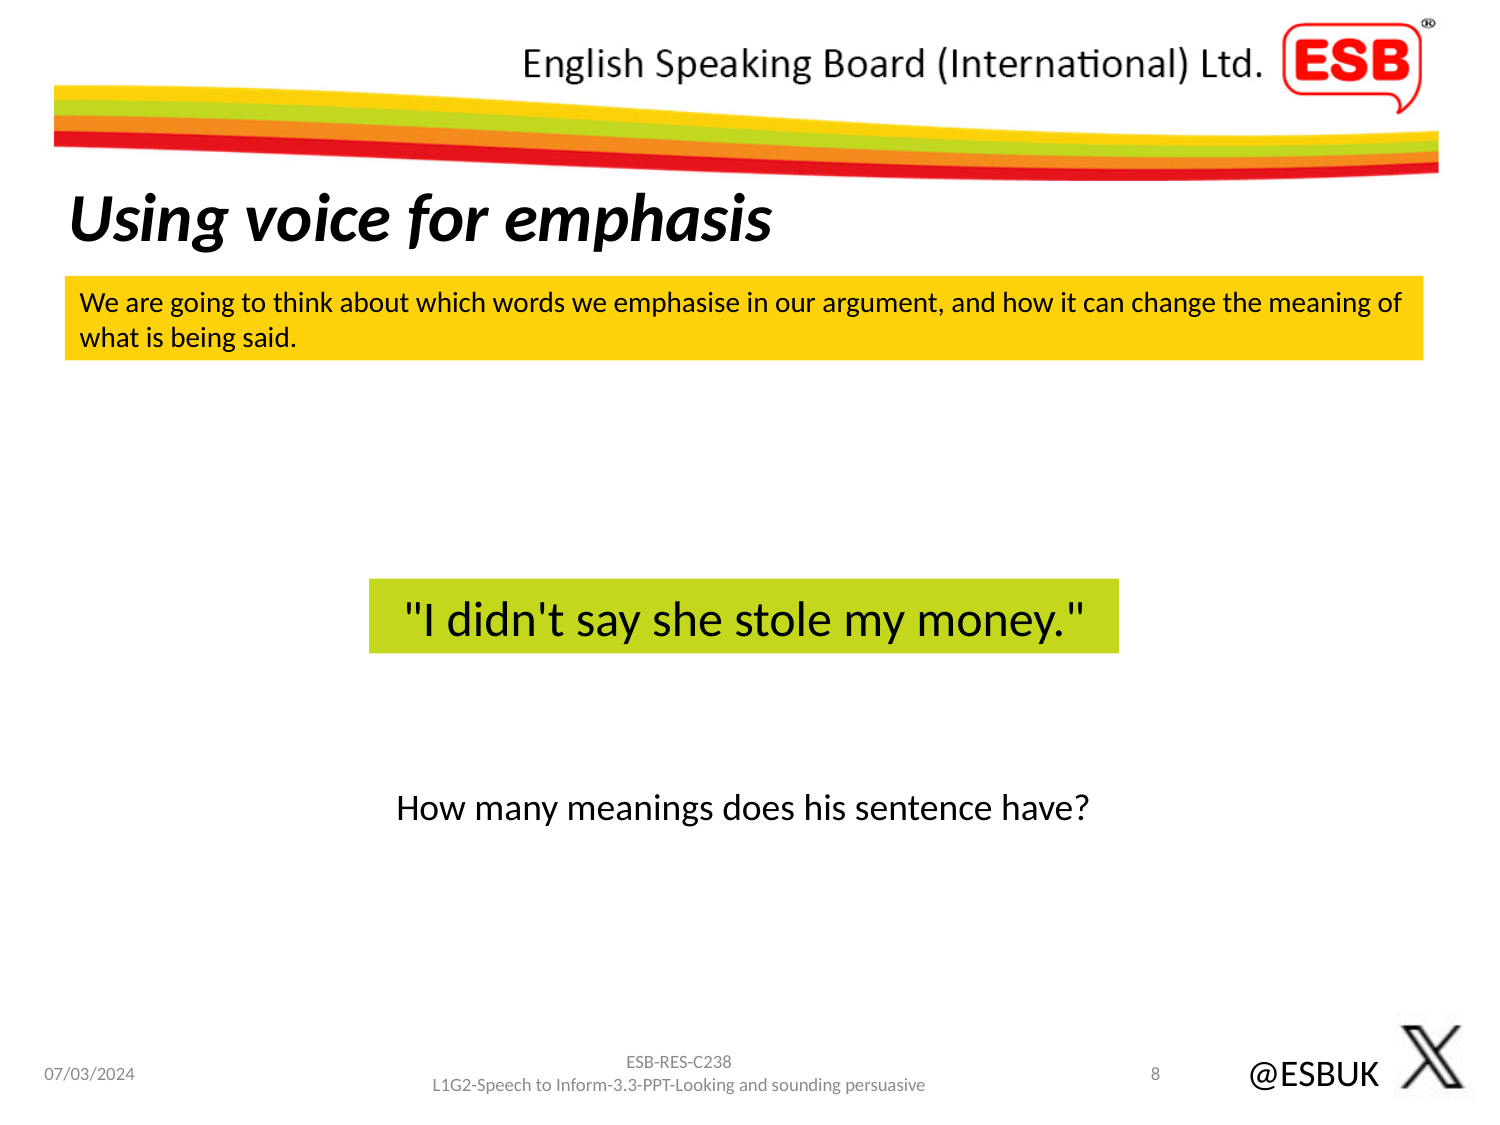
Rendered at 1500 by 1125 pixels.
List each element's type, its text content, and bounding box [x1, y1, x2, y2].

picture [0, 0, 1500, 189]
text_box We are going to think about which words we emphasise in our argument, and how it can change the meaning of what is being said. [64, 275, 1424, 361]
picture [1393, 1013, 1476, 1102]
text_box "I didn't say she stole my money." [369, 578, 1119, 654]
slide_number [29, 1042, 367, 1103]
footer ESB-RES-C238 L1G2-Speech to Inform-3.3-PPT-Looking and sounding persuasive [395, 1042, 930, 1103]
text_box How many meanings does his sentence have? [94, 775, 1394, 836]
title Using voice for emphasis [53, 171, 1347, 268]
slide_number 8 [930, 1042, 1176, 1103]
